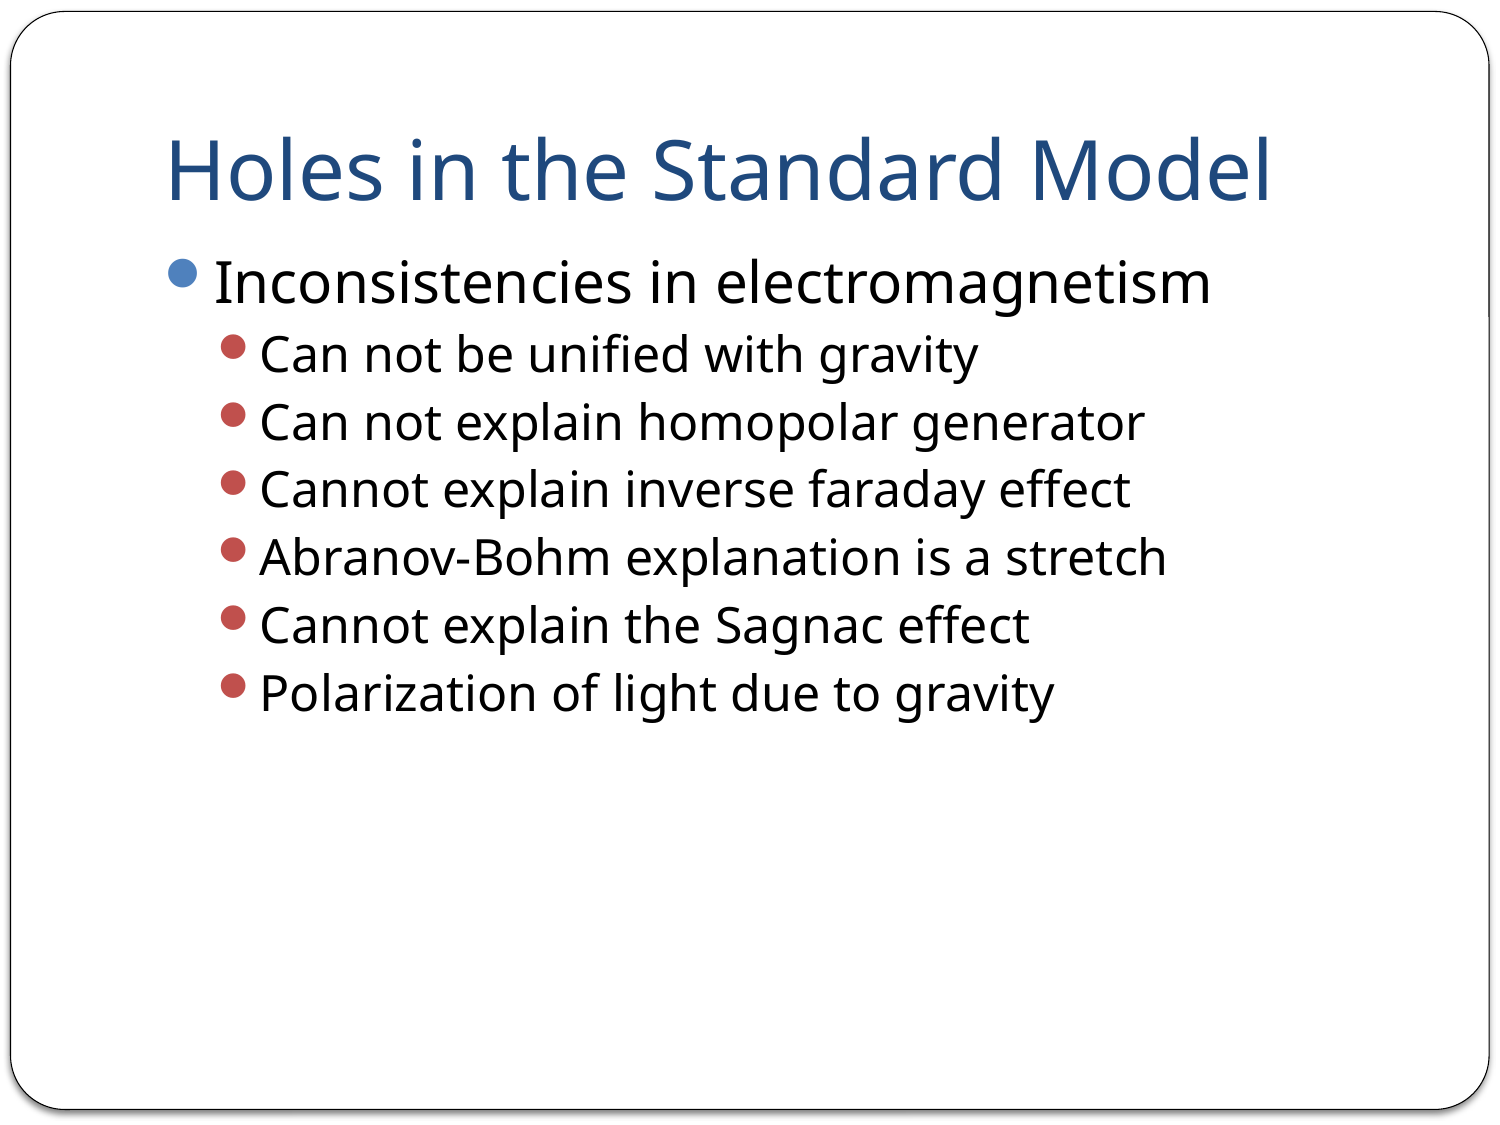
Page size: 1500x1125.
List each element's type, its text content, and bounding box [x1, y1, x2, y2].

list Inconsistencies in electromagnetism Can not be unified with gravity Can not explain homopolar generator Cannot explain inverse faraday effect Abranov-Bohm explanation is a stretch Cannot explain the Sagnac effect Polarization of light due to gravity [150, 237, 1425, 988]
title Holes in the Standard Model [150, 45, 1425, 233]
